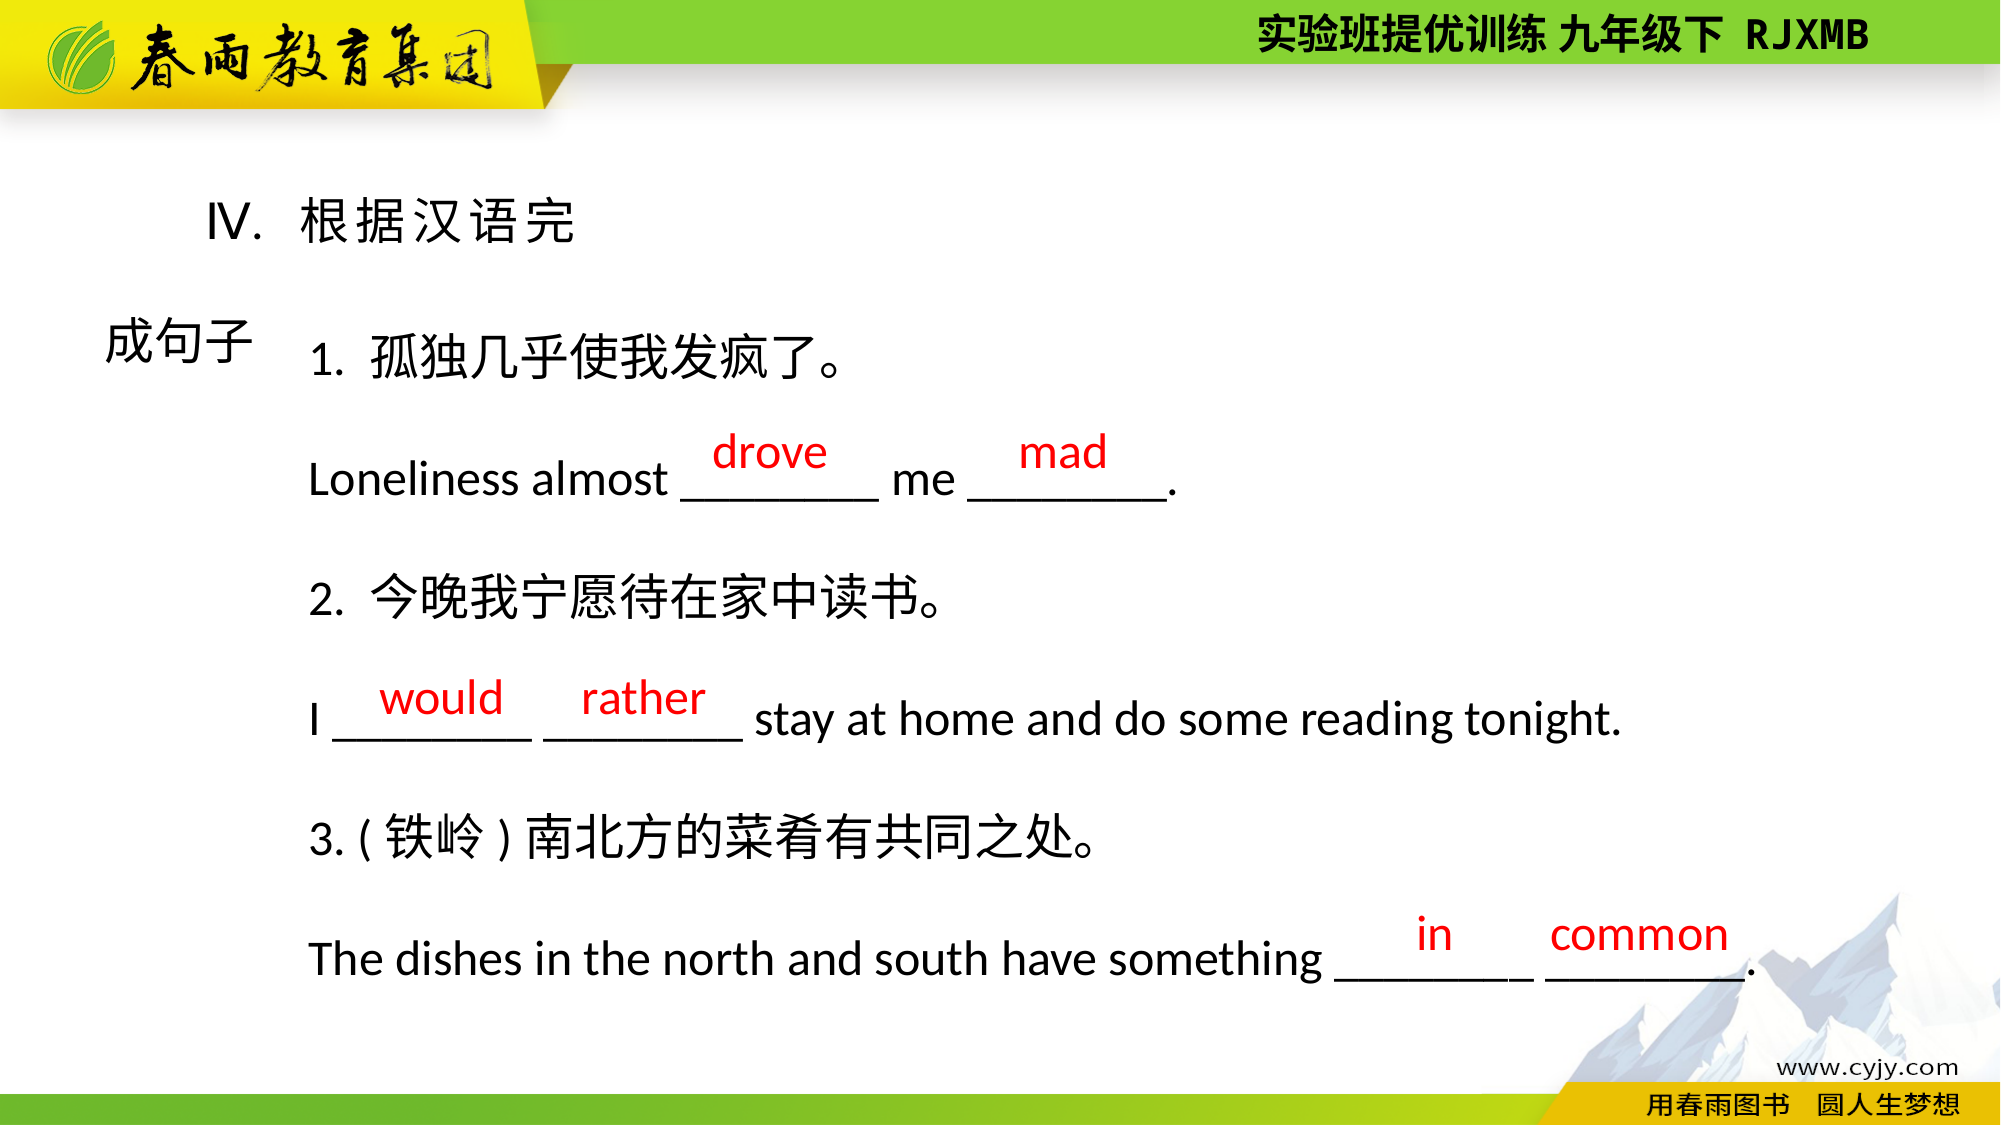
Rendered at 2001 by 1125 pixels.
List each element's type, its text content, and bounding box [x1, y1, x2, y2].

text_box Ⅳ. 根据汉语完成句子 [90, 121, 590, 257]
text_box rather [567, 656, 723, 732]
text_box in [1401, 893, 1481, 969]
text_box mad [1003, 411, 1124, 487]
picture [0, 0, 2001, 1125]
text_box drove [697, 411, 844, 487]
text_box would [364, 656, 531, 732]
text_box common [1535, 893, 1745, 969]
text_box 1. 孤独几乎使我发疯了。 Loneliness almost ________ me ________. 2. 今晚我宁愿待在家中读书。 I ________ ________ stay at home and do some reading tonight. 3. (铁岭)南北方的菜肴有共同之处。 The dishes in the north and south have something ________ ________. [194, 258, 1874, 993]
